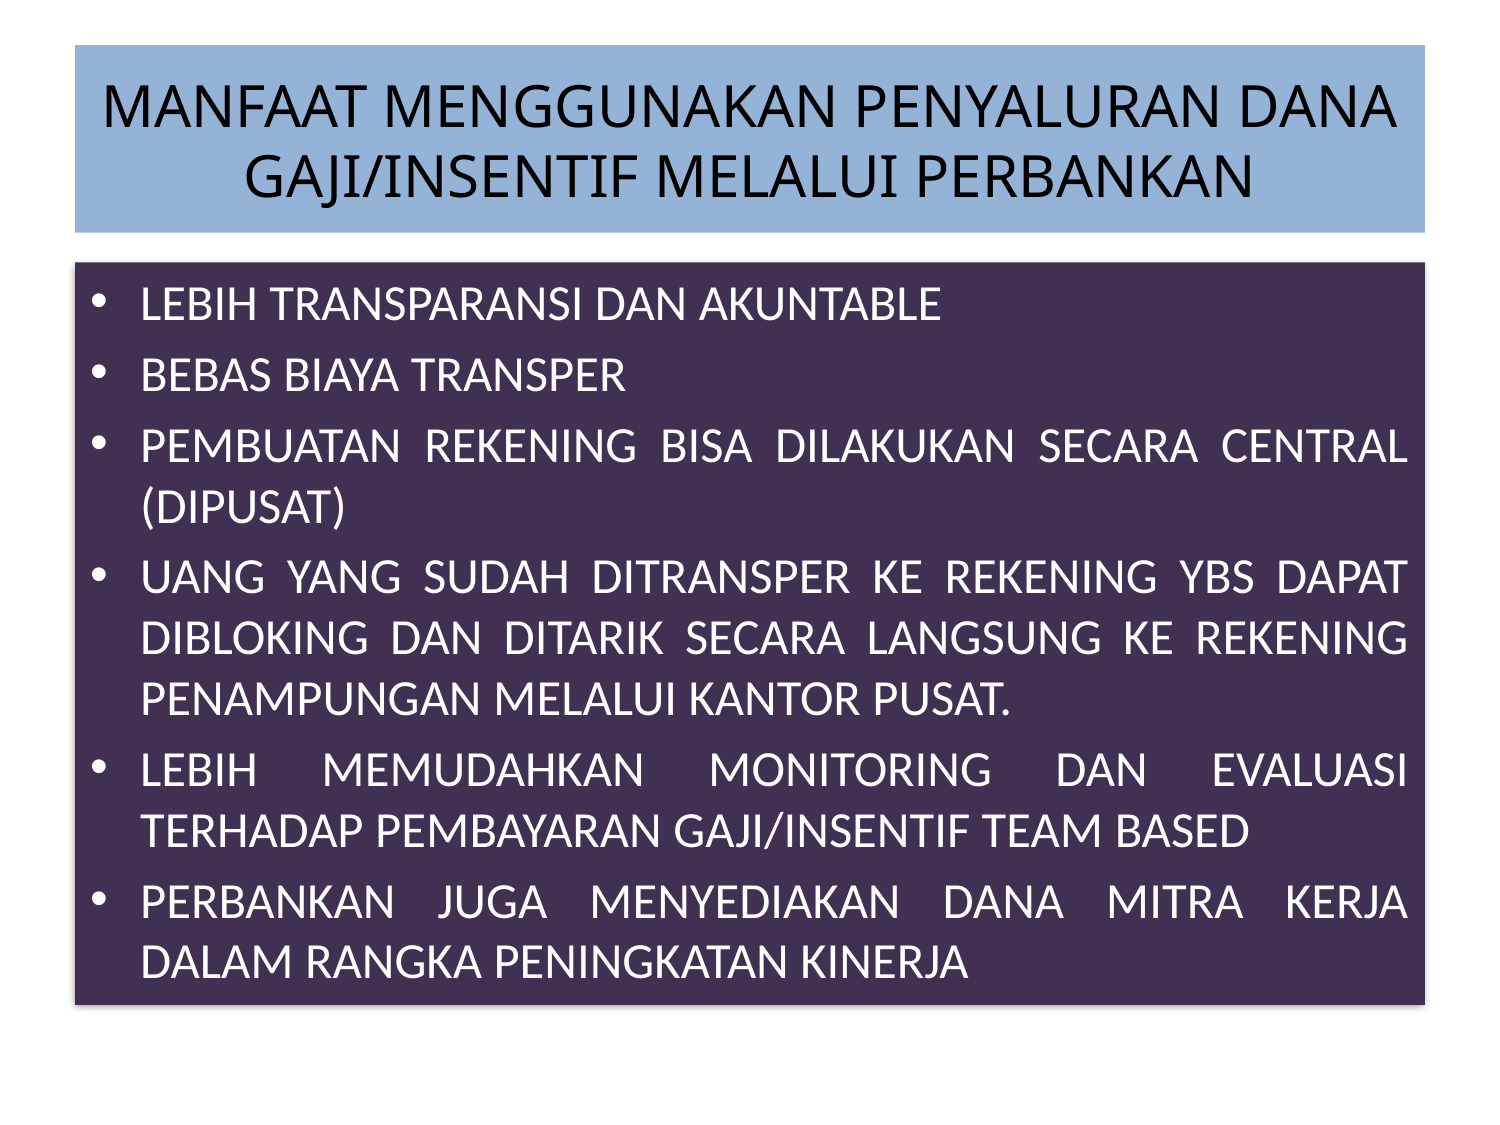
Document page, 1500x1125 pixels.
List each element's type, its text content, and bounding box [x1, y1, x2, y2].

title MANFAAT MENGGUNAKAN PENYALURAN DANA GAJI/INSENTIF MELALUI PERBANKAN [75, 45, 1425, 233]
list LEBIH TRANSPARANSI DAN AKUNTABLE BEBAS BIAYA TRANSPER PEMBUATAN REKENING BISA DILAKUKAN SECARA CENTRAL (DIPUSAT) UANG YANG SUDAH DITRANSPER KE REKENING YBS DAPAT DIBLOKING DAN DITARIK SECARA LANGSUNG KE REKENING PENAMPUNGAN MELALUI KANTOR PUSAT. LEBIH MEMUDAHKAN MONITORING DAN EVALUASI TERHADAP PEMBAYARAN GAJI/INSENTIF TEAM BASED PERBANKAN JUGA MENYEDIAKAN DANA MITRA KERJA DALAM RANGKA PENINGKATAN KINERJA [75, 262, 1425, 1005]
